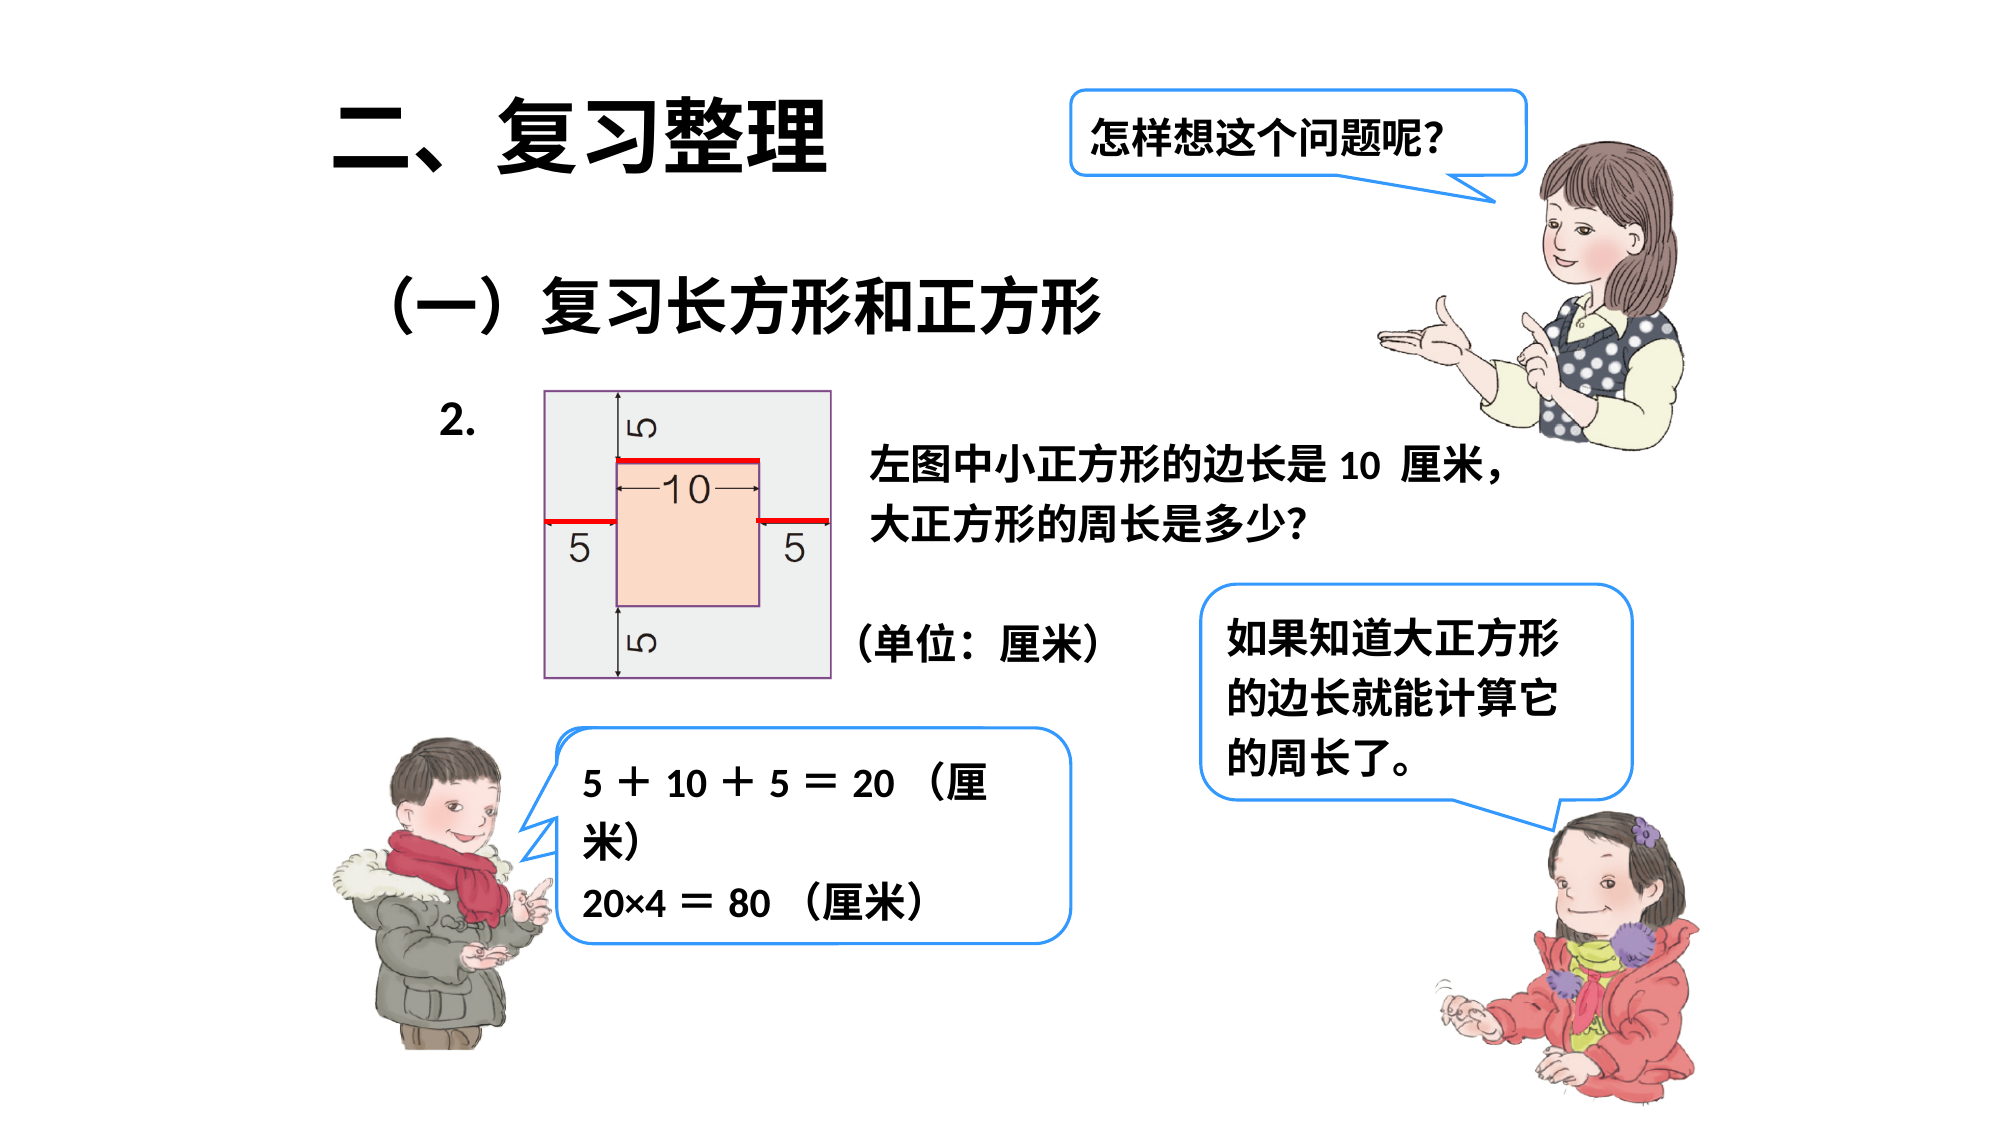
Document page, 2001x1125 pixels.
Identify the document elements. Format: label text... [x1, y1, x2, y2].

text_box 2. [423, 366, 593, 453]
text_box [1070, 90, 1695, 456]
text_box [537, 385, 1605, 681]
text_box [1200, 584, 1714, 1125]
text_box （一）复习长方形和正方形 [338, 259, 1070, 350]
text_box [326, 704, 1071, 1073]
text_box 二、复习整理 [314, 56, 1321, 197]
